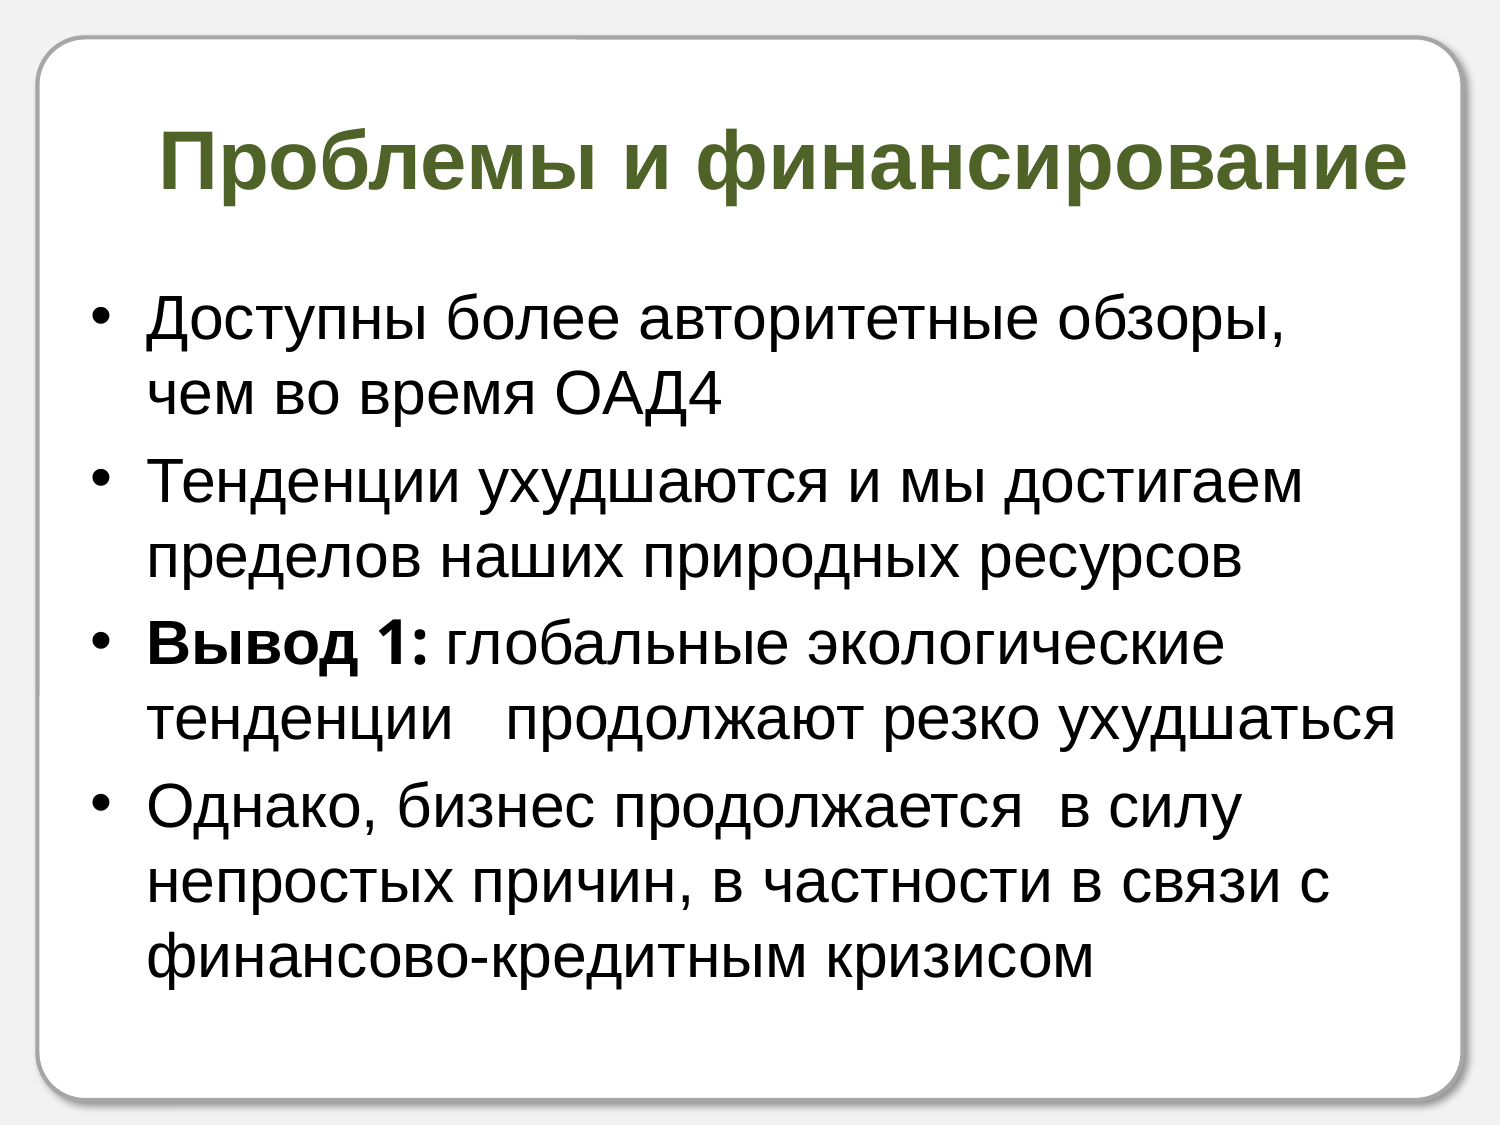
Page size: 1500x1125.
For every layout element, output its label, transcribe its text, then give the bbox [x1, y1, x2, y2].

title Проблемы и финансирование [75, 62, 1425, 250]
list Доступны более авторитетные обзоры, чем во время ОАД4 Тенденции ухудшаются и мы достигаем пределов наших природных ресурсов Вывод 1: глобальные экологические тенденции продолжают резко ухудшаться Однако, бизнес продолжается в силу непростых причин, в частности в связи с финансово-кредитным кризисом [74, 269, 1426, 1013]
